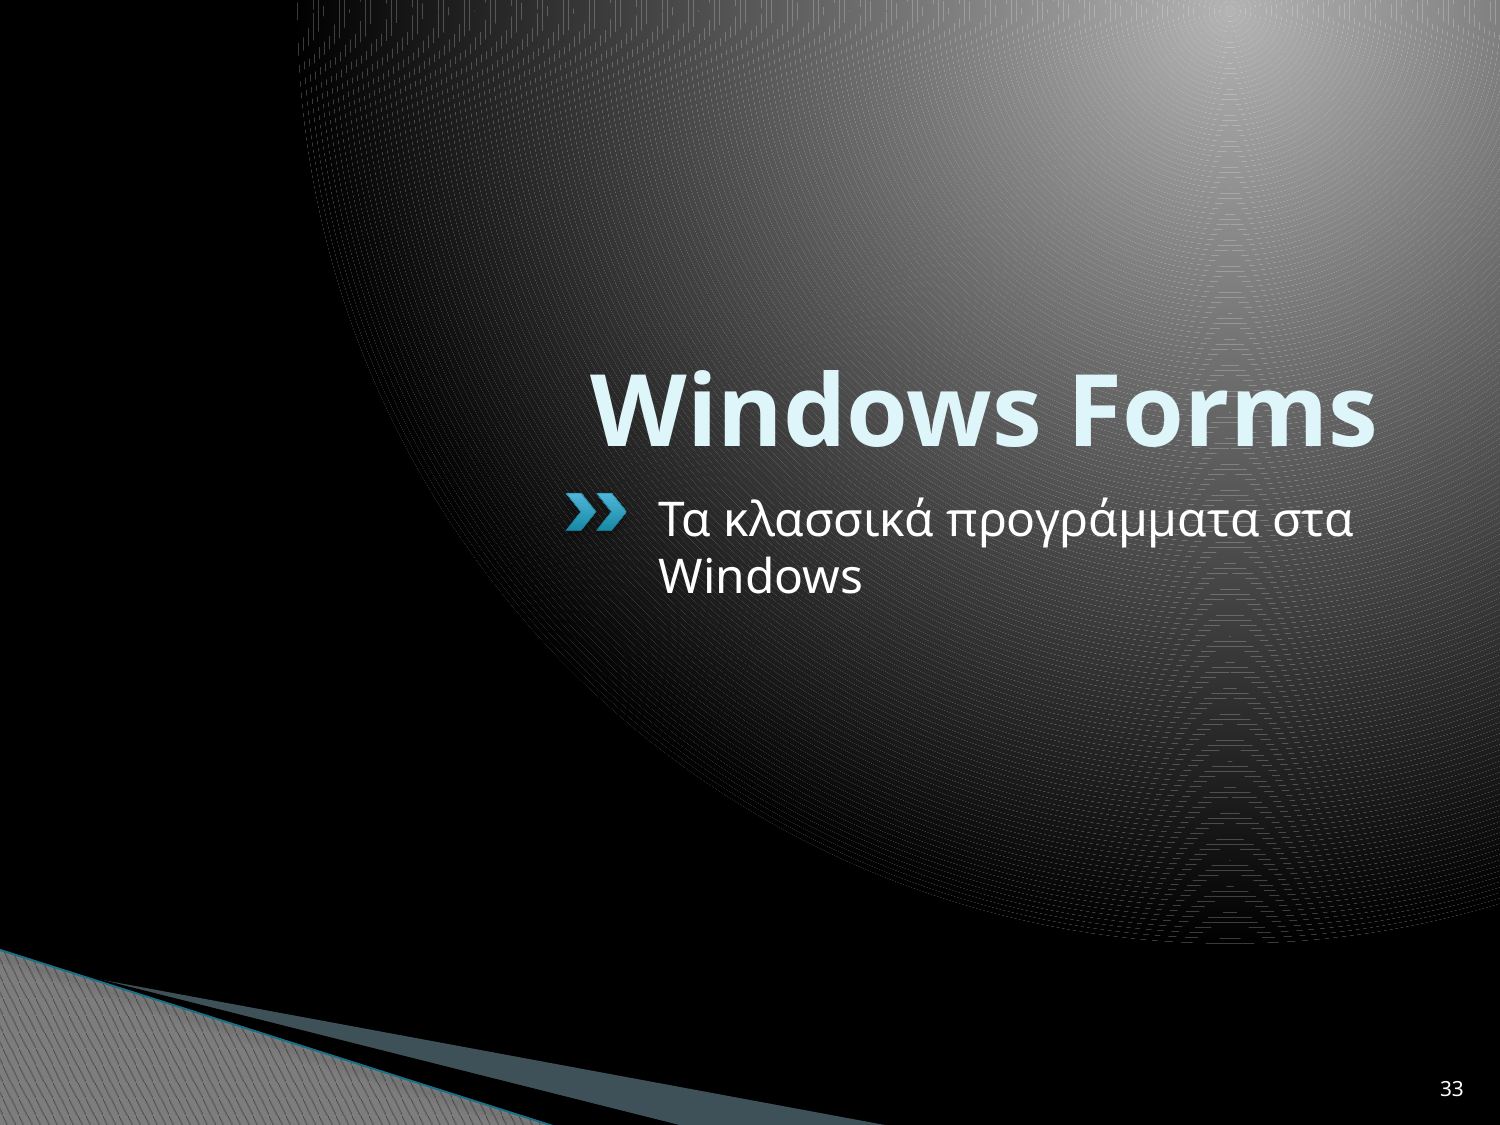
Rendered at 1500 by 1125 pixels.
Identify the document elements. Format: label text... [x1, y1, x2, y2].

slide_number 33 [1418, 1051, 1479, 1112]
list Τα κλασσικά προγράμματα στα Windows [643, 480, 1394, 720]
picture [0, 952, 543, 1125]
title Windows Forms [118, 173, 1394, 474]
